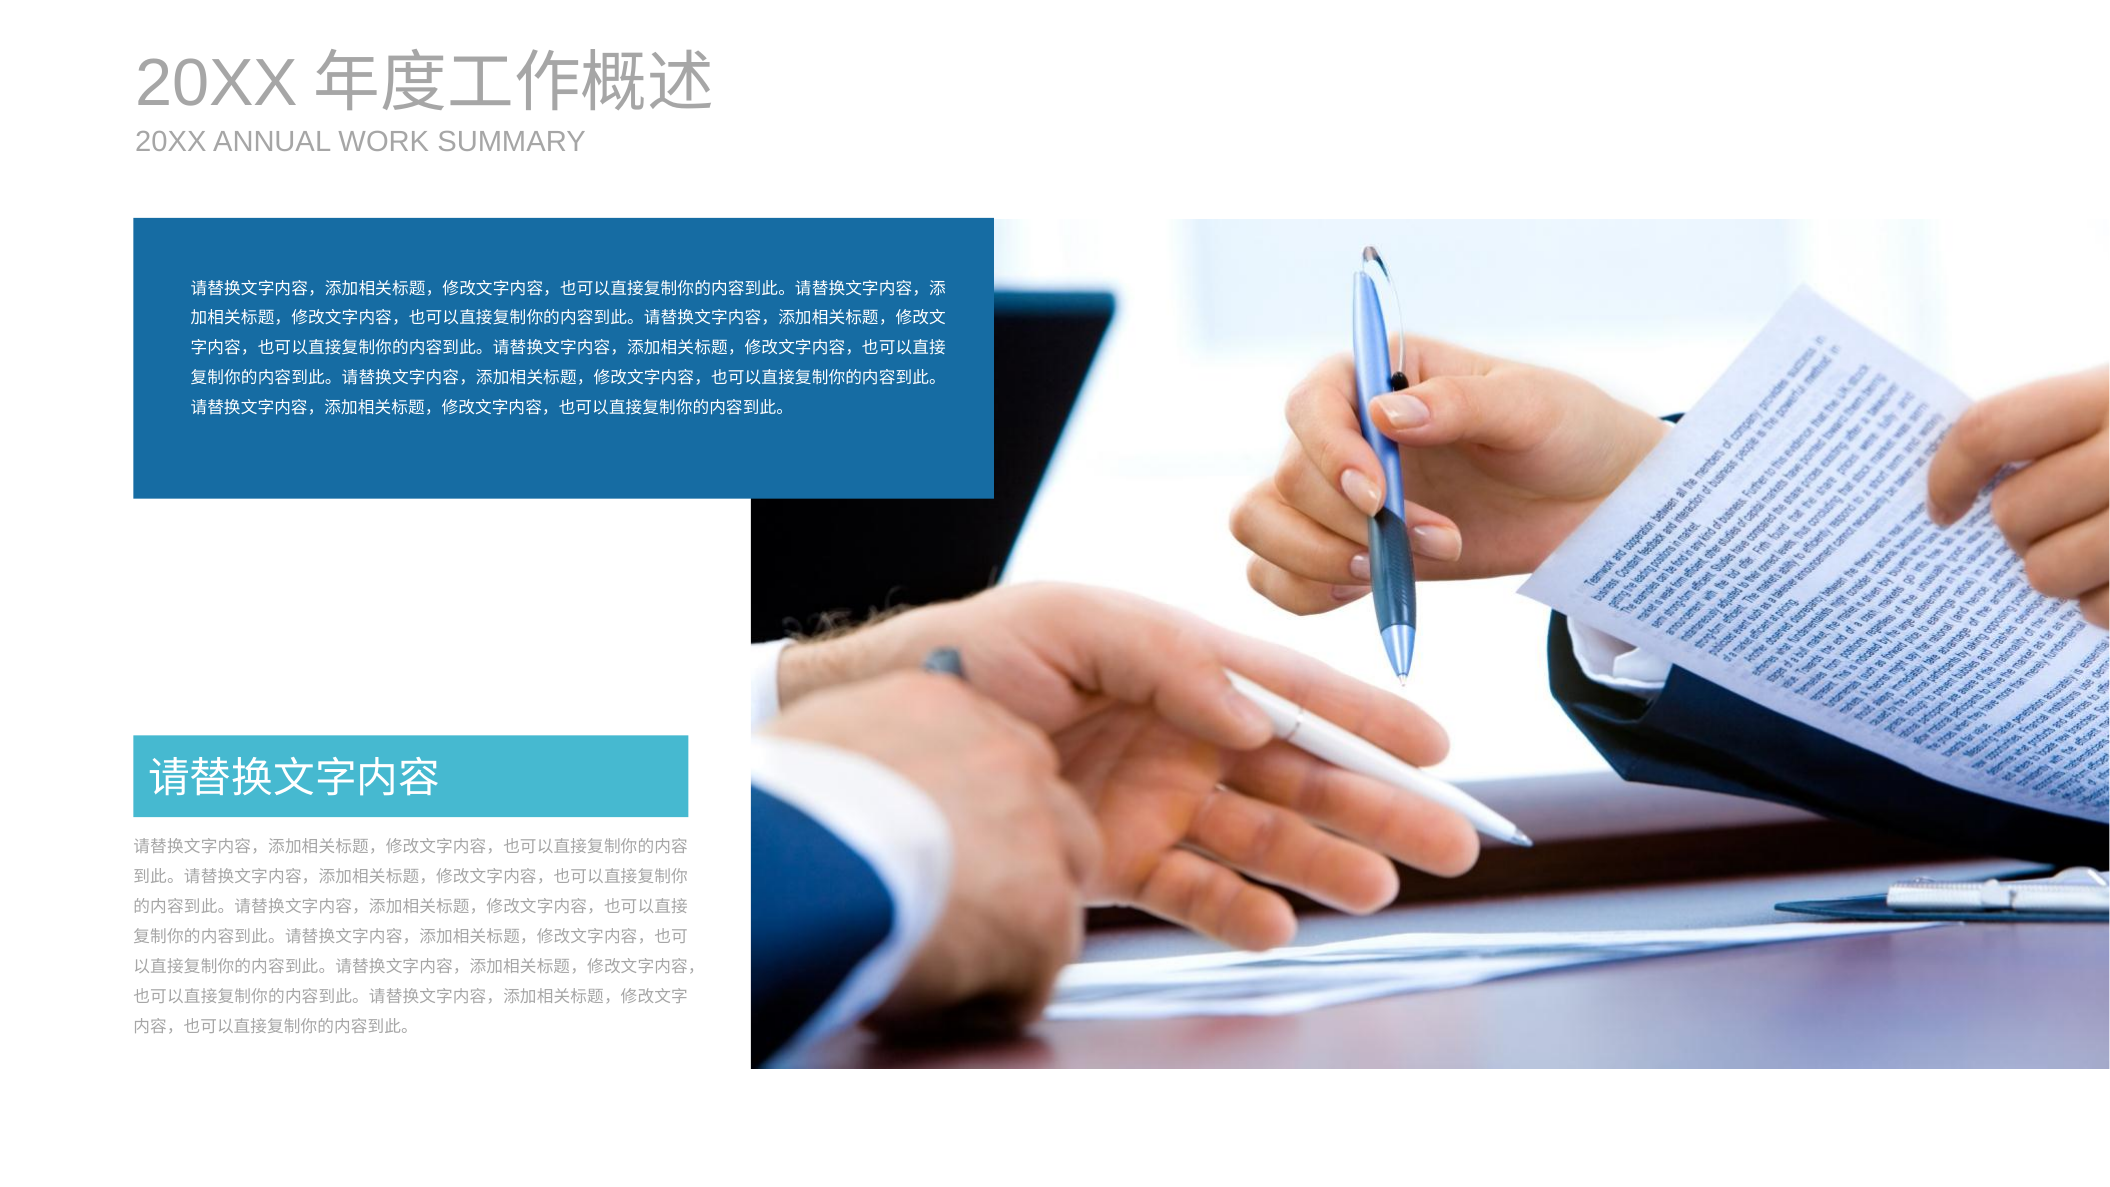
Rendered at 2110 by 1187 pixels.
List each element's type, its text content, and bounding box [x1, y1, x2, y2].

text_box [132, 217, 995, 500]
text_box 请替换文字内容 [132, 734, 689, 818]
text_box 请替换文字内容，添加相关标题，修改文字内容，也可以直接复制你的内容到此。请替换文字内容，添加相关标题，修改文字内容，也可以直接复制你的内容到此。请替换文字内容，添加相关标题，修改文字内容，也可以直接复制你的内容到此。请替换文字内容，添加相关标题，修改文字内容，也可以直接复制你的内容到此。请替换文字内容，添加相关标题，修改文字内容，也可以直接复制你的内容到此。请替换文字内容，添加相关标题，修改文字内容，也可以直接复制你的内容到此。 [133, 825, 689, 1036]
text_box 20XX ANNUAL WORK SUMMARY [135, 122, 596, 158]
text_box [750, 218, 2110, 1069]
text_box 20XX年度工作概述 [135, 38, 783, 119]
text_box 请替换文字内容，添加相关标题，修改文字内容，也可以直接复制你的内容到此。请替换文字内容，添加相关标题，修改文字内容，也可以直接复制你的内容到此。请替换文字内容，添加相关标题，修改文字内容，也可以直接复制你的内容到此。请替换文字内容，添加相关标题，修改文字内容，也可以直接复制你的内容到此。请替换文字内容，添加相关标题，修改文字内容，也可以直接复制你的内容到此。请替换文字内容，添加相关标题，修改文字内容，也可以直接复制你的内容到此。 [190, 267, 947, 418]
